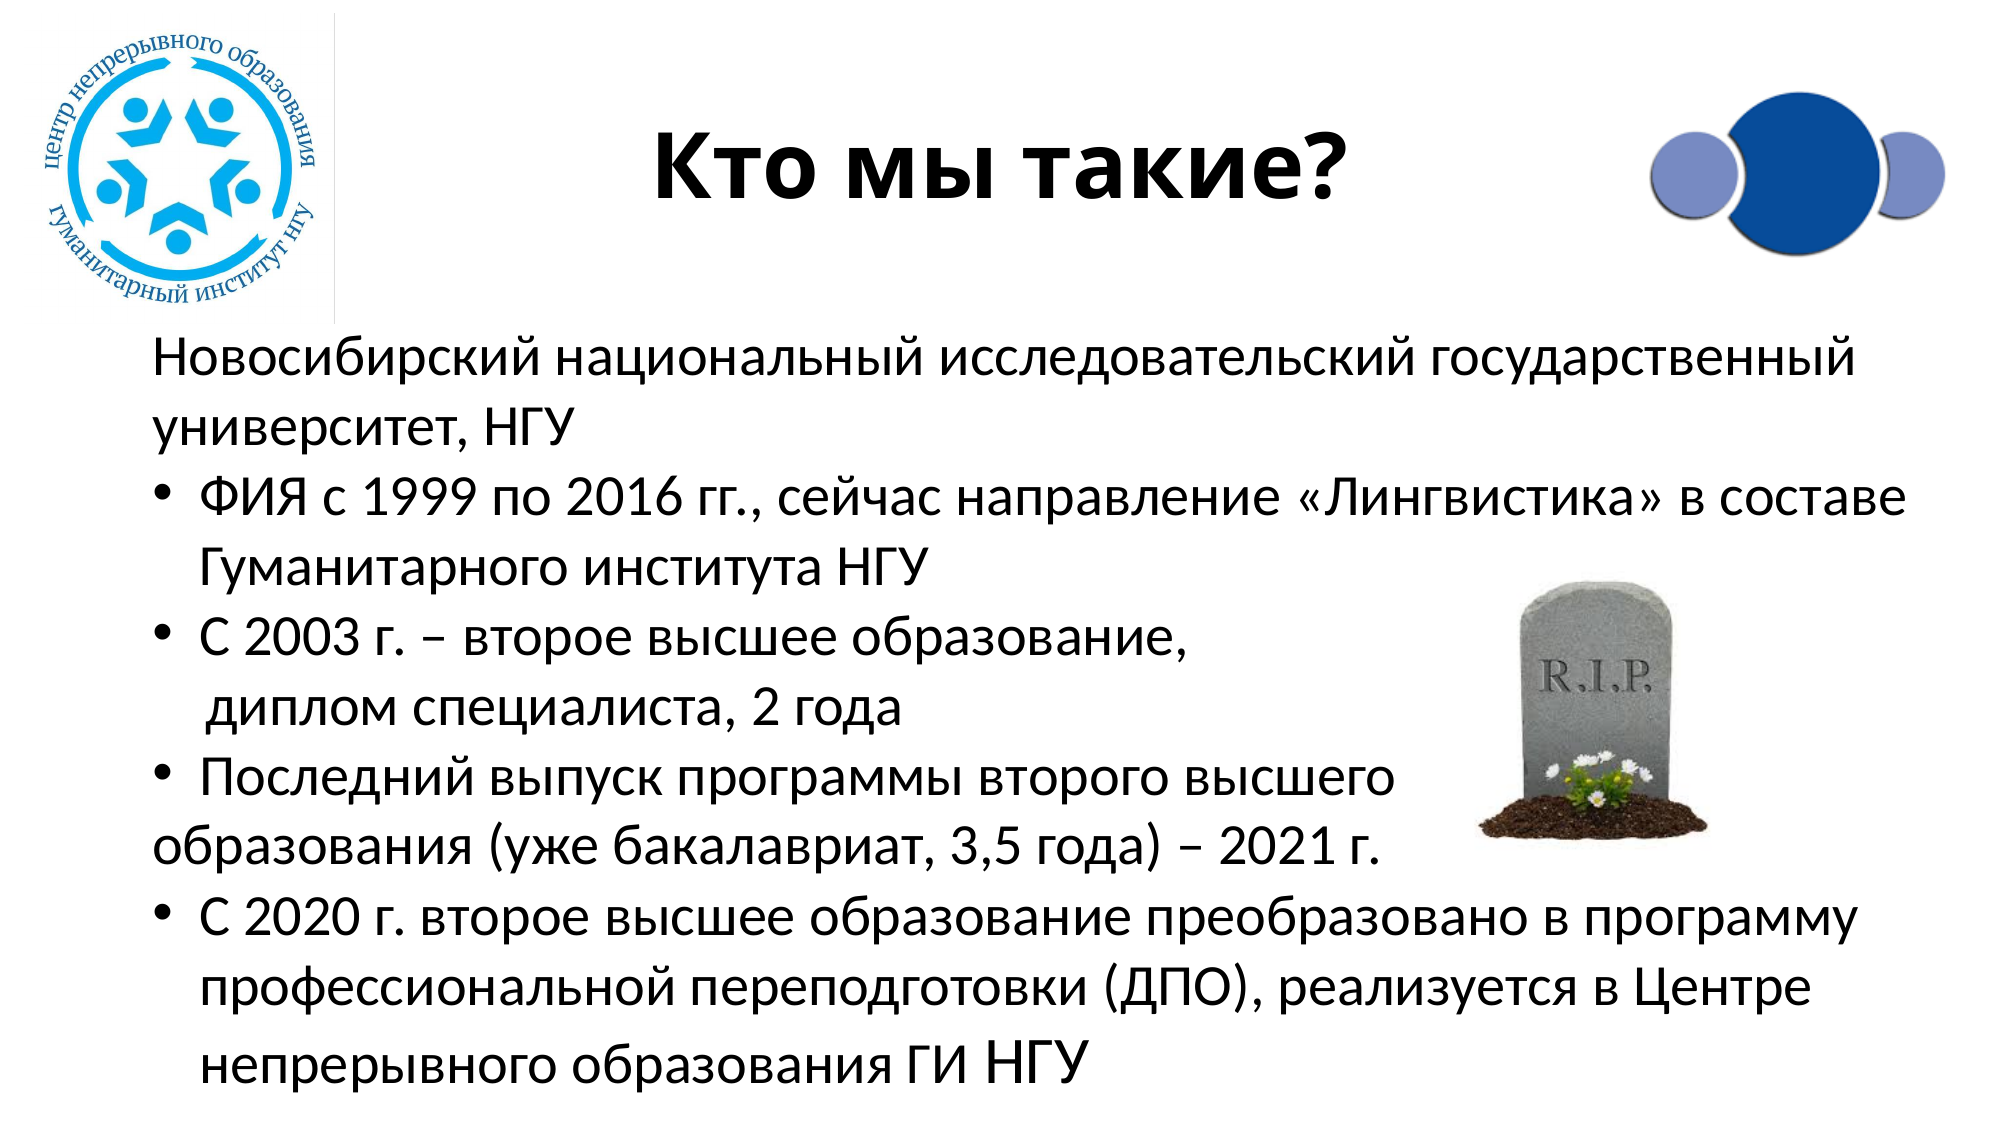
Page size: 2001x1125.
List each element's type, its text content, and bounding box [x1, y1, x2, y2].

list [1623, 0, 1975, 352]
picture [1453, 550, 1733, 872]
text_box Новосибирский национальный исследовательский государственный университет, НГУ ФИЯ с 1999 по 2016 гг., сейчас направление «Лингвистика» в составе Гуманитарного института НГУ С 2003 г. – второе высшее образование, диплом специалиста, 2 года Последний выпуск программы второго высшего образования (уже бакалавриат, 3,5 года) – 2021 г. С 2020 г. второе высшее образование преобразовано в программу профессиональной переподготовки (ДПО), реализуется в Центре непрерывного образования ГИ НГУ [137, 309, 1929, 1104]
picture [24, 13, 335, 324]
title Кто мы такие? [335, 59, 1623, 278]
